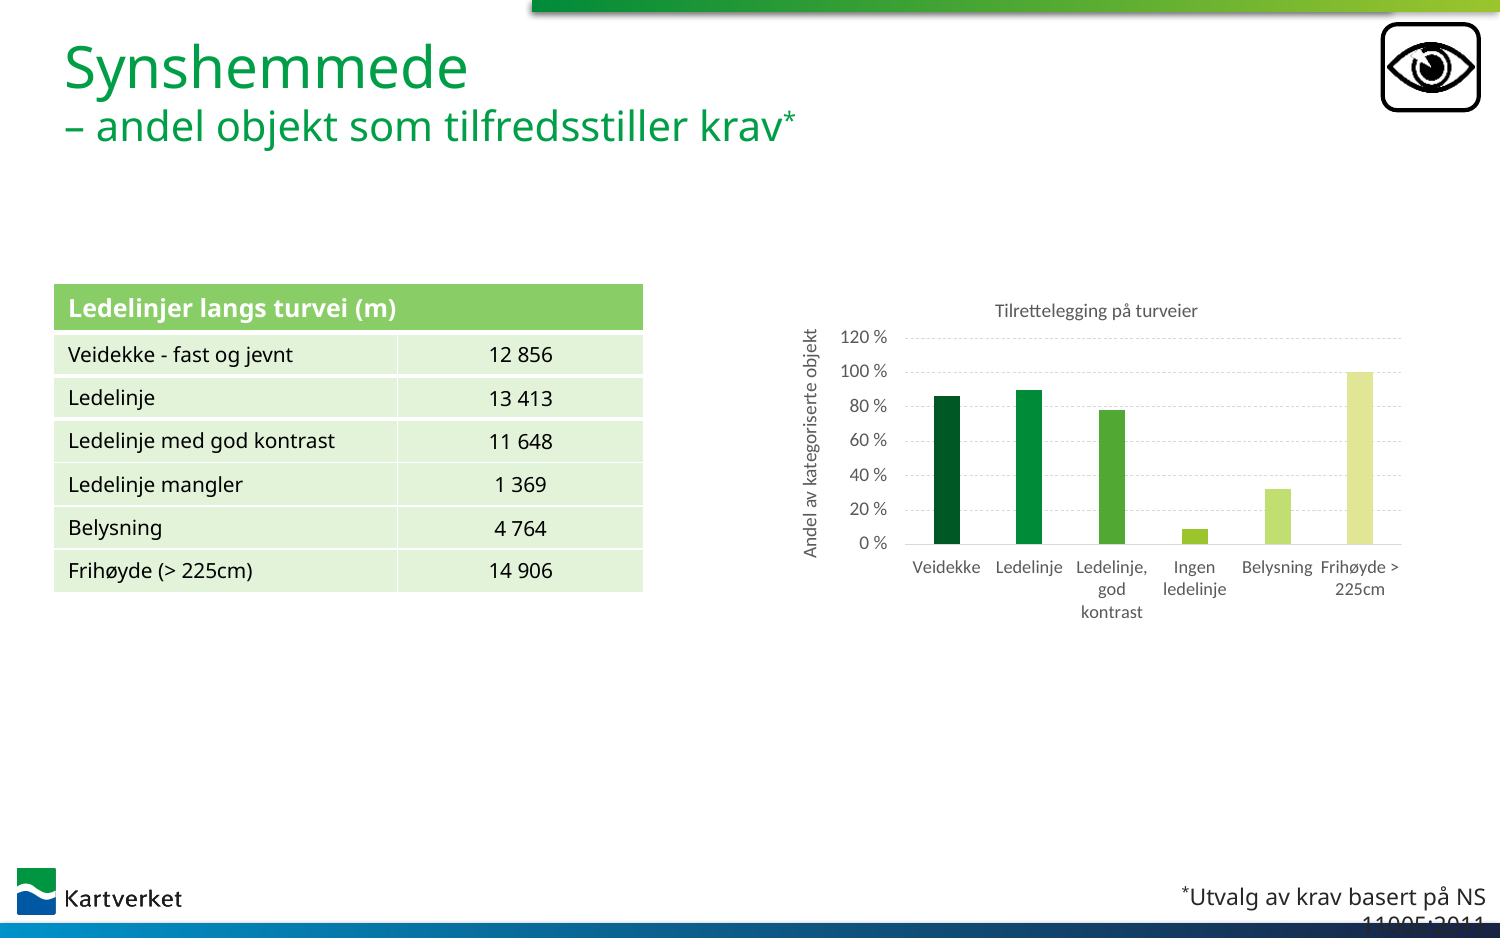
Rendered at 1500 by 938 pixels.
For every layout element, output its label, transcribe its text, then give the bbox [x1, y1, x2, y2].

table_cell 11 648 [398, 421, 643, 462]
table_cell Ledelinje [54, 378, 397, 417]
table_header Ledelinjer langs turvei (m) [54, 284, 643, 330]
table_cell 1 369 [398, 463, 643, 505]
table_cell 14 906 [398, 550, 643, 592]
table_cell Ledelinje mangler [54, 463, 397, 505]
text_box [1382, 24, 1480, 111]
table_cell Veidekke - fast og jevnt [54, 335, 397, 374]
table_cell 4 764 [398, 507, 643, 548]
text_box Synshemmede – andel objekt som tilfredsstiller krav* [49, 24, 1431, 158]
table_cell Belysning [54, 507, 397, 548]
table_cell Frihøyde (> 225cm) [54, 550, 397, 592]
table_cell 13 413 [398, 378, 643, 417]
table_cell Ledelinje med god kontrast [54, 421, 397, 462]
text_box *Utvalg av krav basert på NS 11005:2011 [1068, 873, 1500, 938]
picture [791, 291, 1402, 630]
table_cell 12 856 [398, 335, 643, 374]
